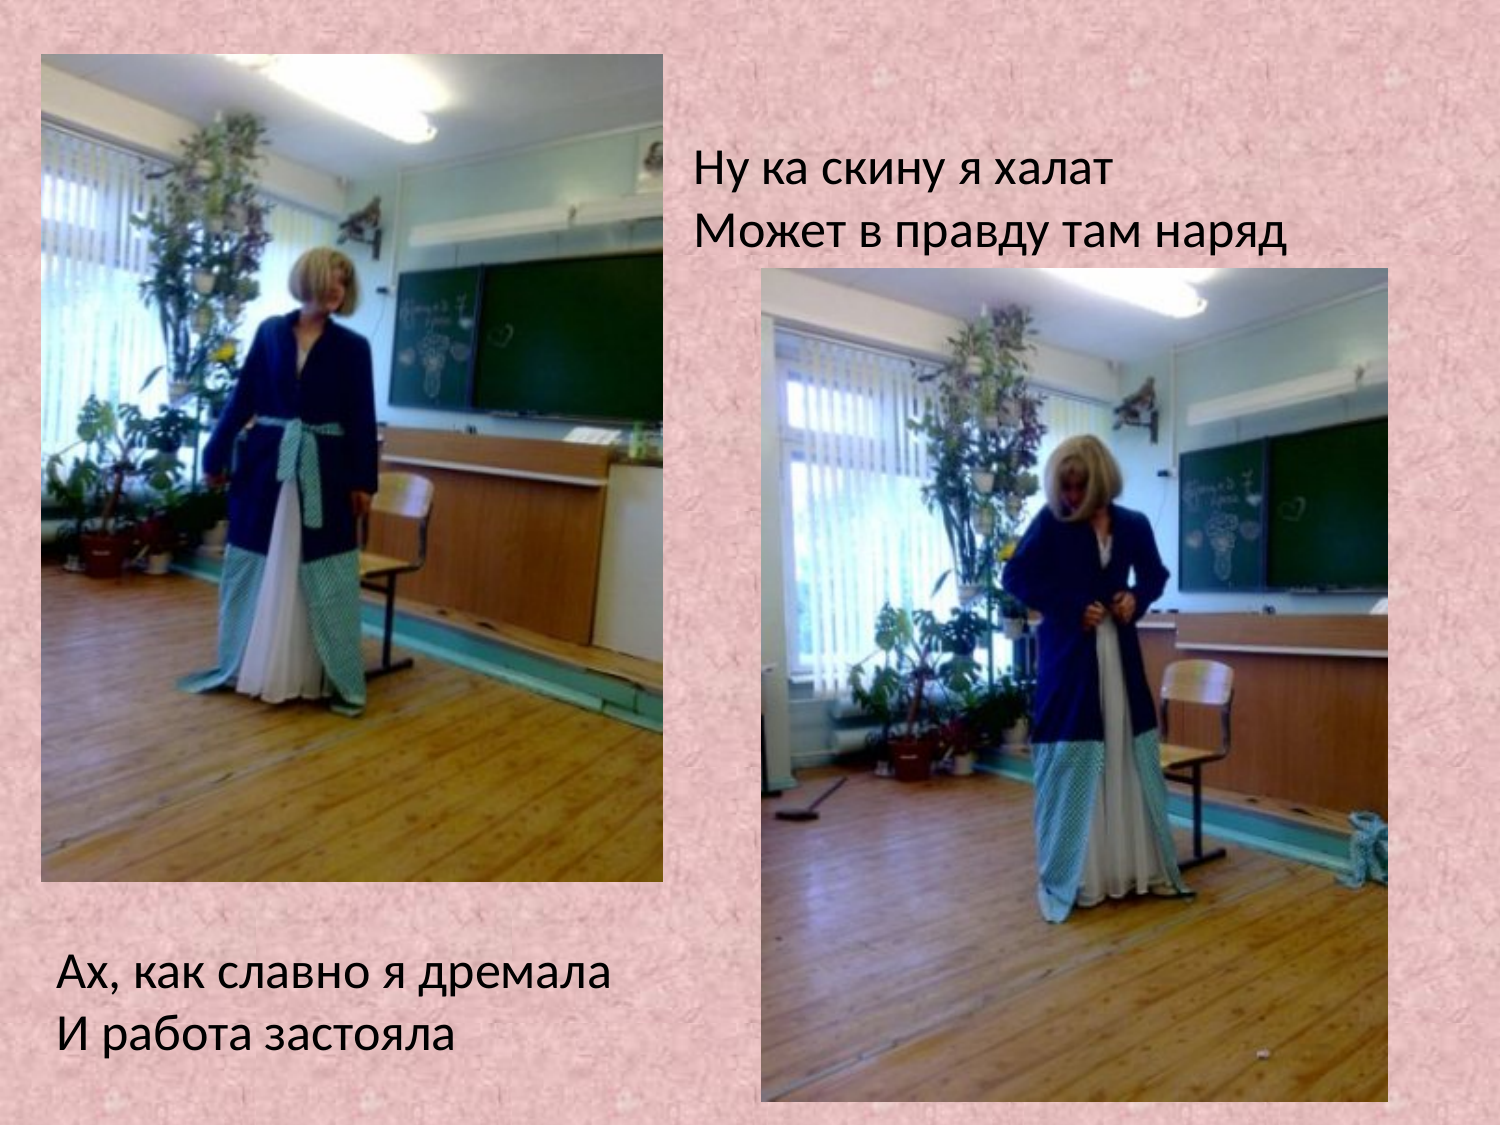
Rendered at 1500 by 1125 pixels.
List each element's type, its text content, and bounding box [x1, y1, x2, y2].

text_box Ну ка скину я халат Может в правду там наряд [679, 125, 1430, 266]
picture [0, 0, 1500, 1125]
text_box Ах, как славно я дремала И работа застояла [41, 928, 756, 1069]
